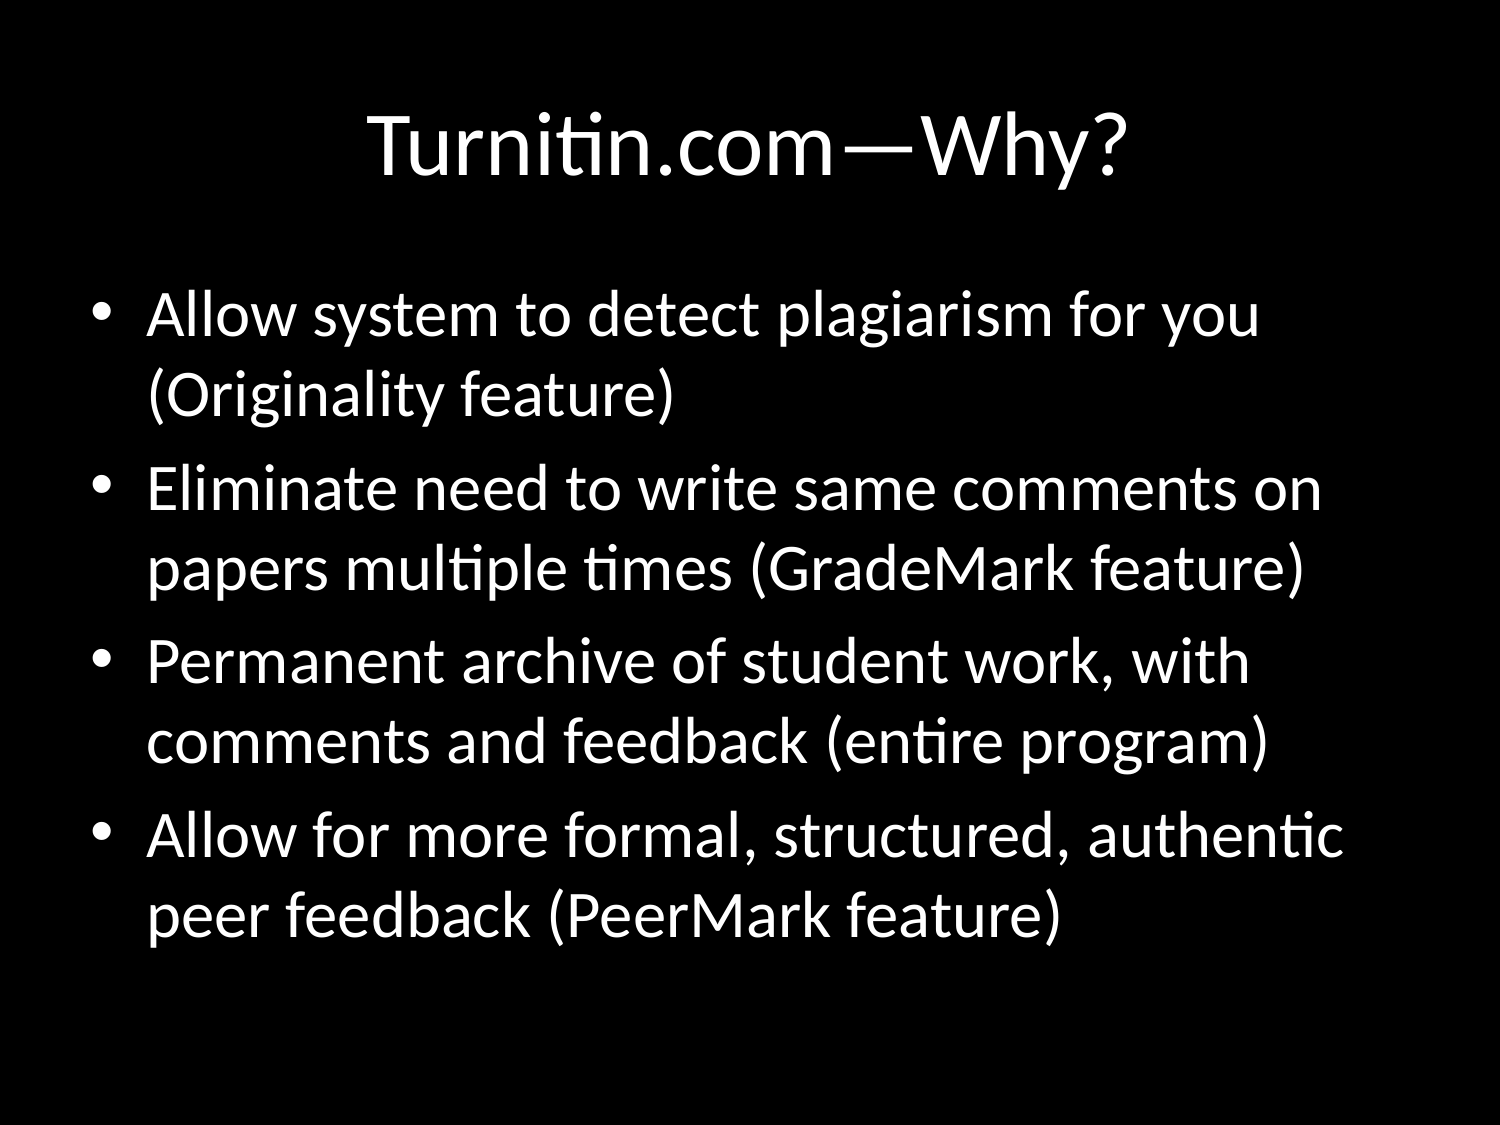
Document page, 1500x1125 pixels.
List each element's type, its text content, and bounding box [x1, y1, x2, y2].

title Turnitin.com—Why? [75, 45, 1425, 233]
list Allow system to detect plagiarism for you (Originality feature) Eliminate need to write same comments on papers multiple times (GradeMark feature) Permanent archive of student work, with comments and feedback (entire program) Allow for more formal, structured, authentic peer feedback (PeerMark feature) [75, 262, 1425, 1005]
